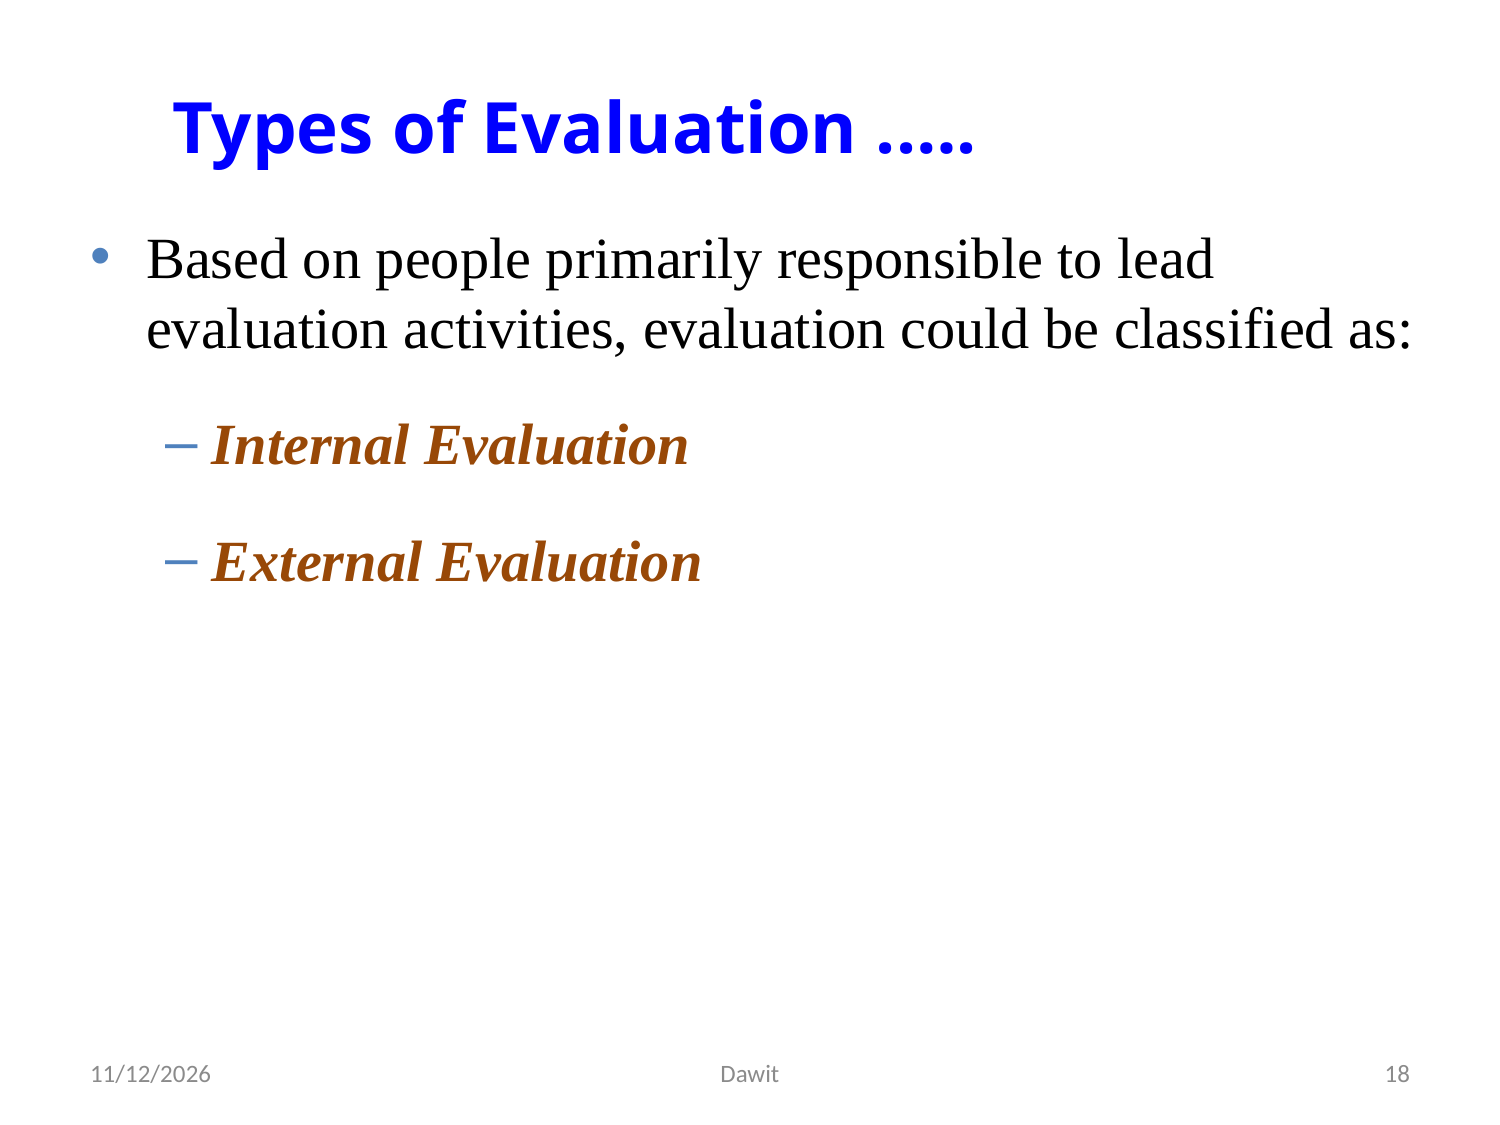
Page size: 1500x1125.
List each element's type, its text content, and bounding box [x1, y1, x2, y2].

list Based on people primarily responsible to lead evaluation activities, evaluation could be classified as: Internal Evaluation External Evaluation [75, 212, 1463, 955]
title Types of Evaluation .…. [75, 75, 1075, 175]
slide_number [75, 1042, 425, 1103]
footer Dawit [512, 1042, 988, 1103]
slide_number 18 [1074, 1042, 1425, 1103]
